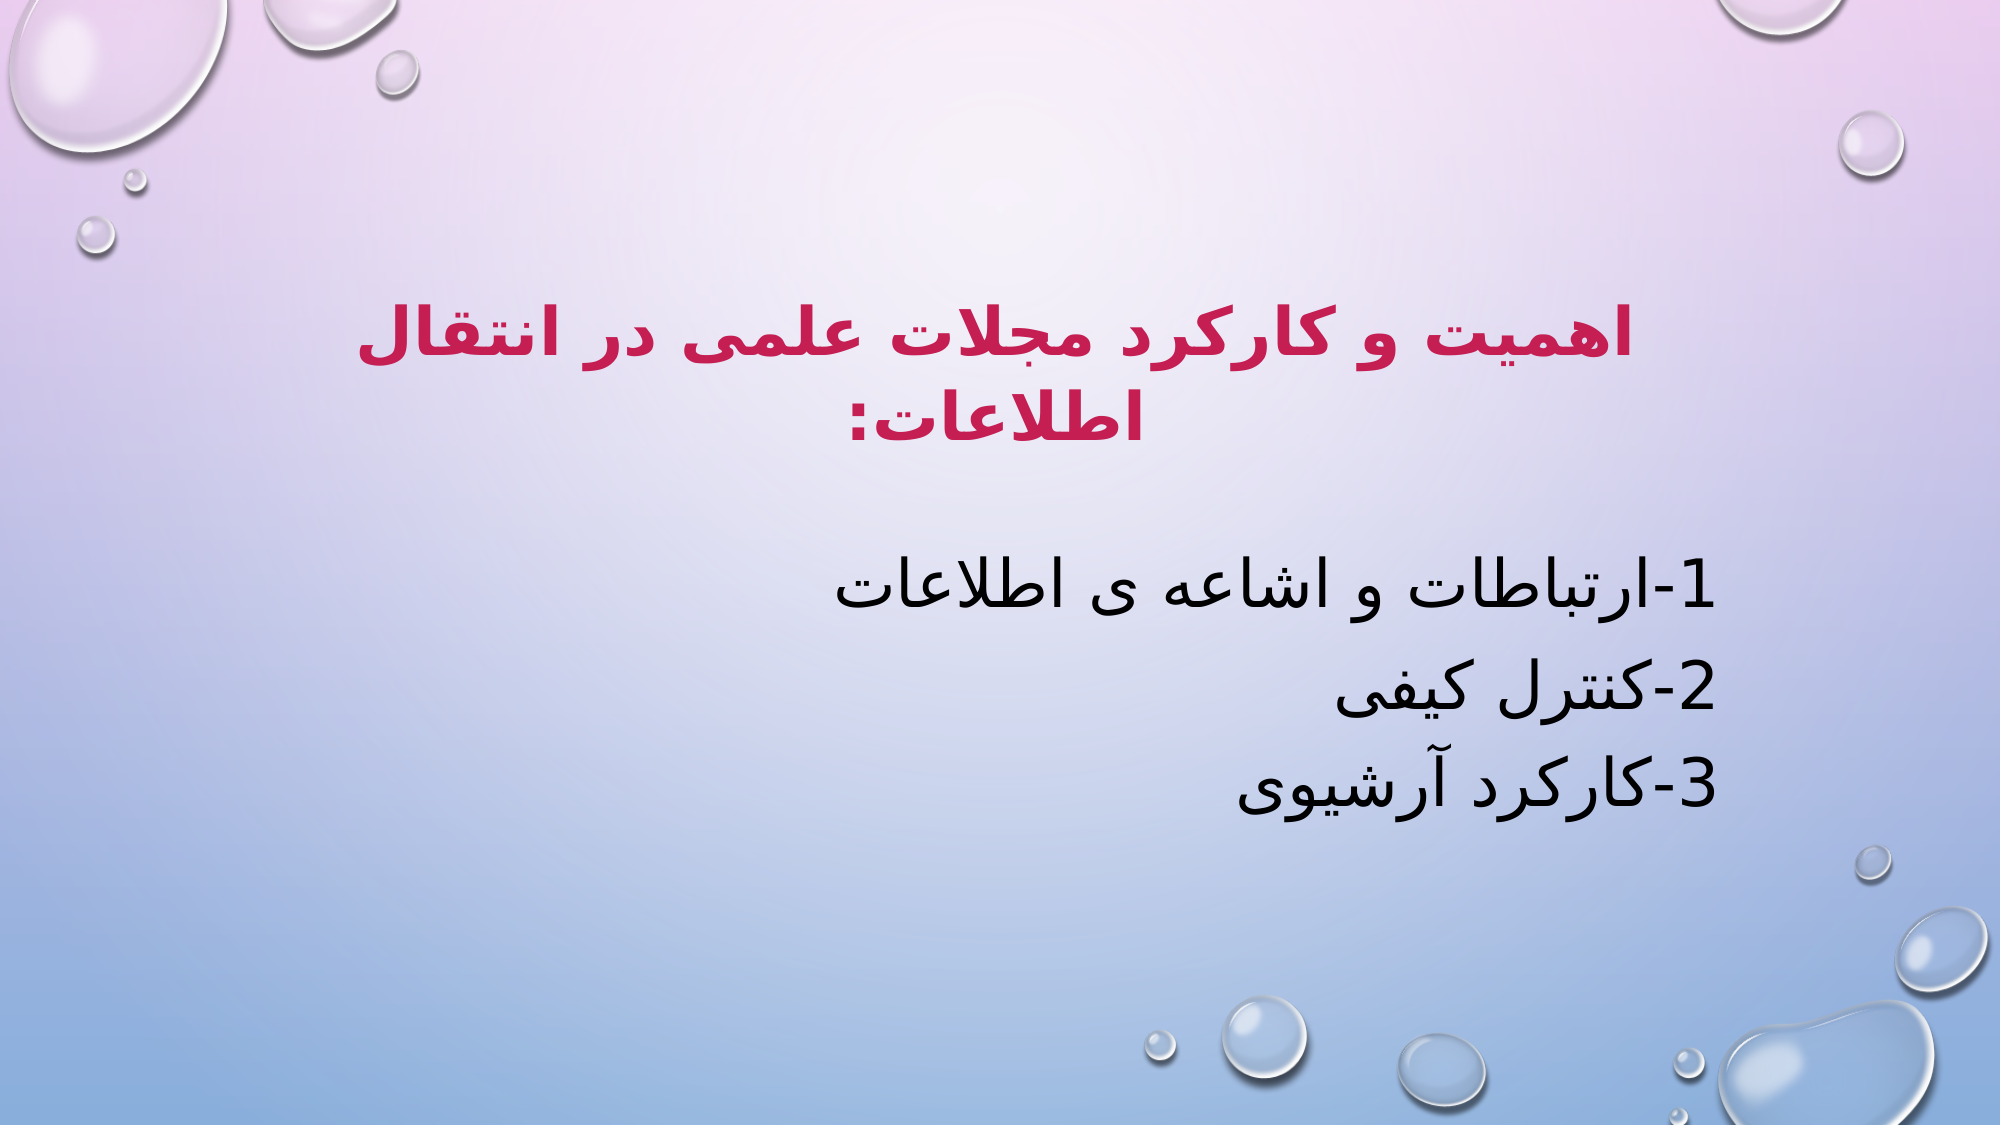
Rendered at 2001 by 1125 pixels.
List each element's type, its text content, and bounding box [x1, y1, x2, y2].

text_box اهمیت و کارکرد مجلات علمی در انتقال اطلاعات: 1-ارتباطات و اشاعه ی اطلاعات 2-کنترل کیفی 3-کارکرد آرشیوی [257, 275, 1735, 828]
picture [0, 0, 2000, 1125]
